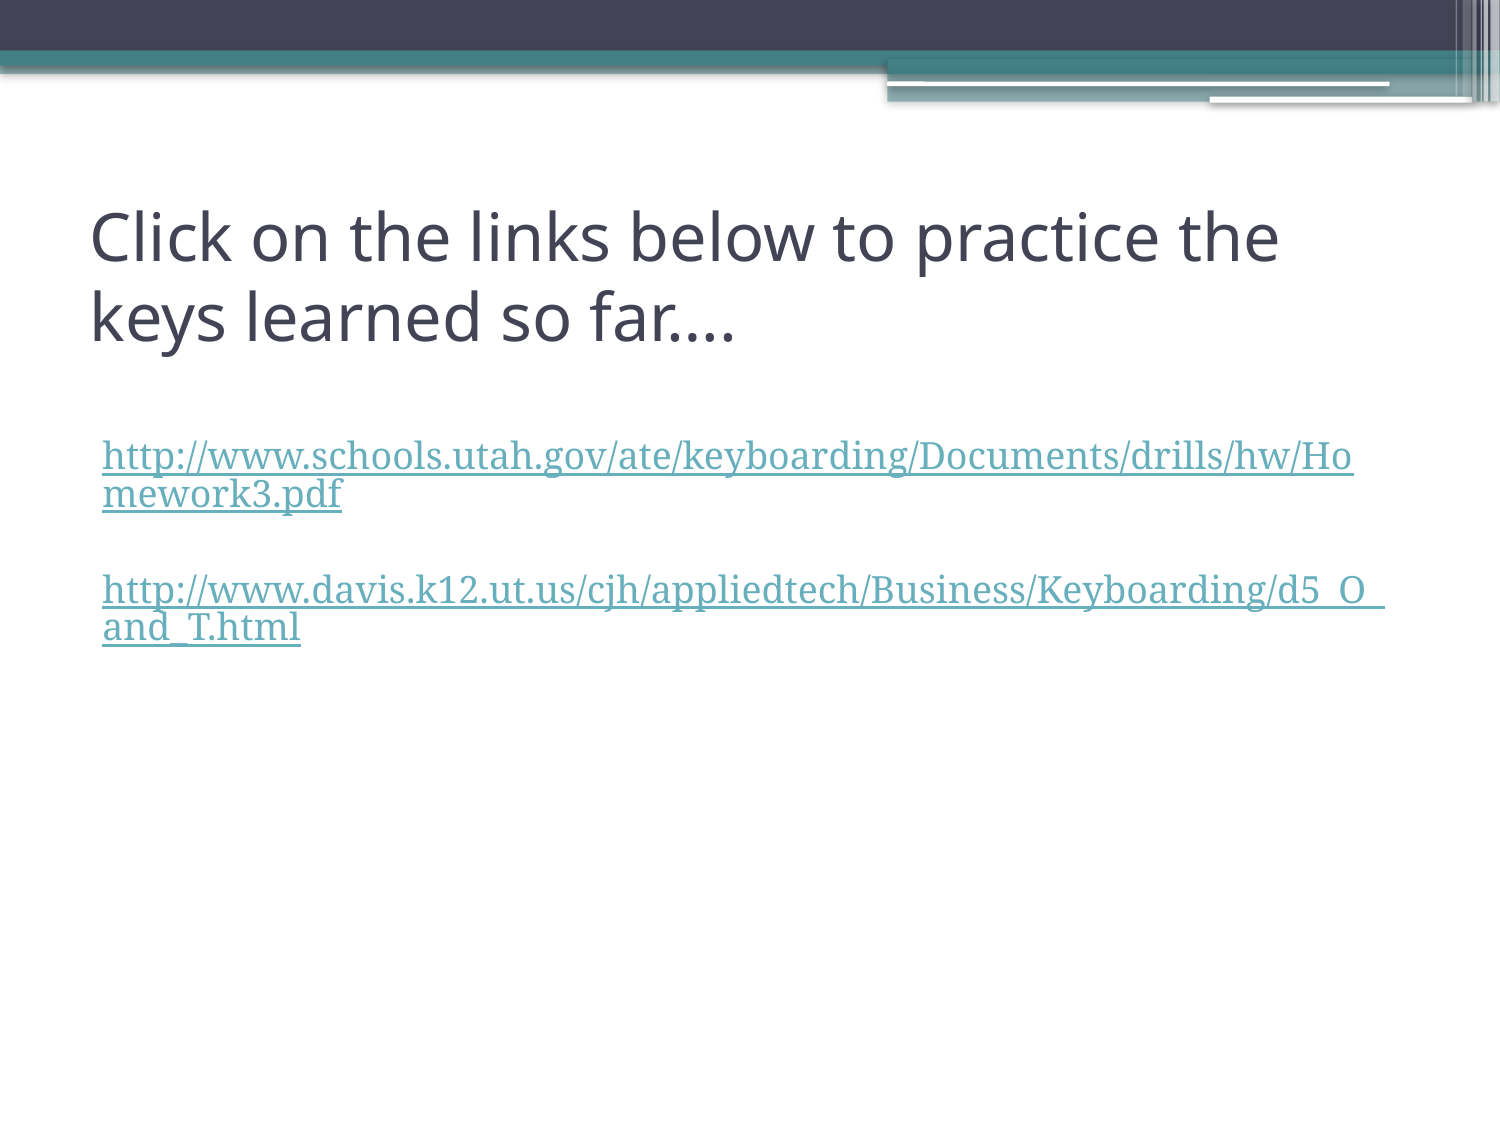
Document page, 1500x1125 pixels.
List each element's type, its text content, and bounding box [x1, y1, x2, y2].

title Click on the links below to practice the keys learned so far…. [75, 187, 1425, 363]
text_box http://www.schools.utah.gov/ate/keyboarding/Documents/drills/hw/Homework3.pdf http://www.davis.k12.ut.us/cjh/appliedtech/Business/Keyboarding/d5_O_and_T.html [87, 424, 1400, 632]
